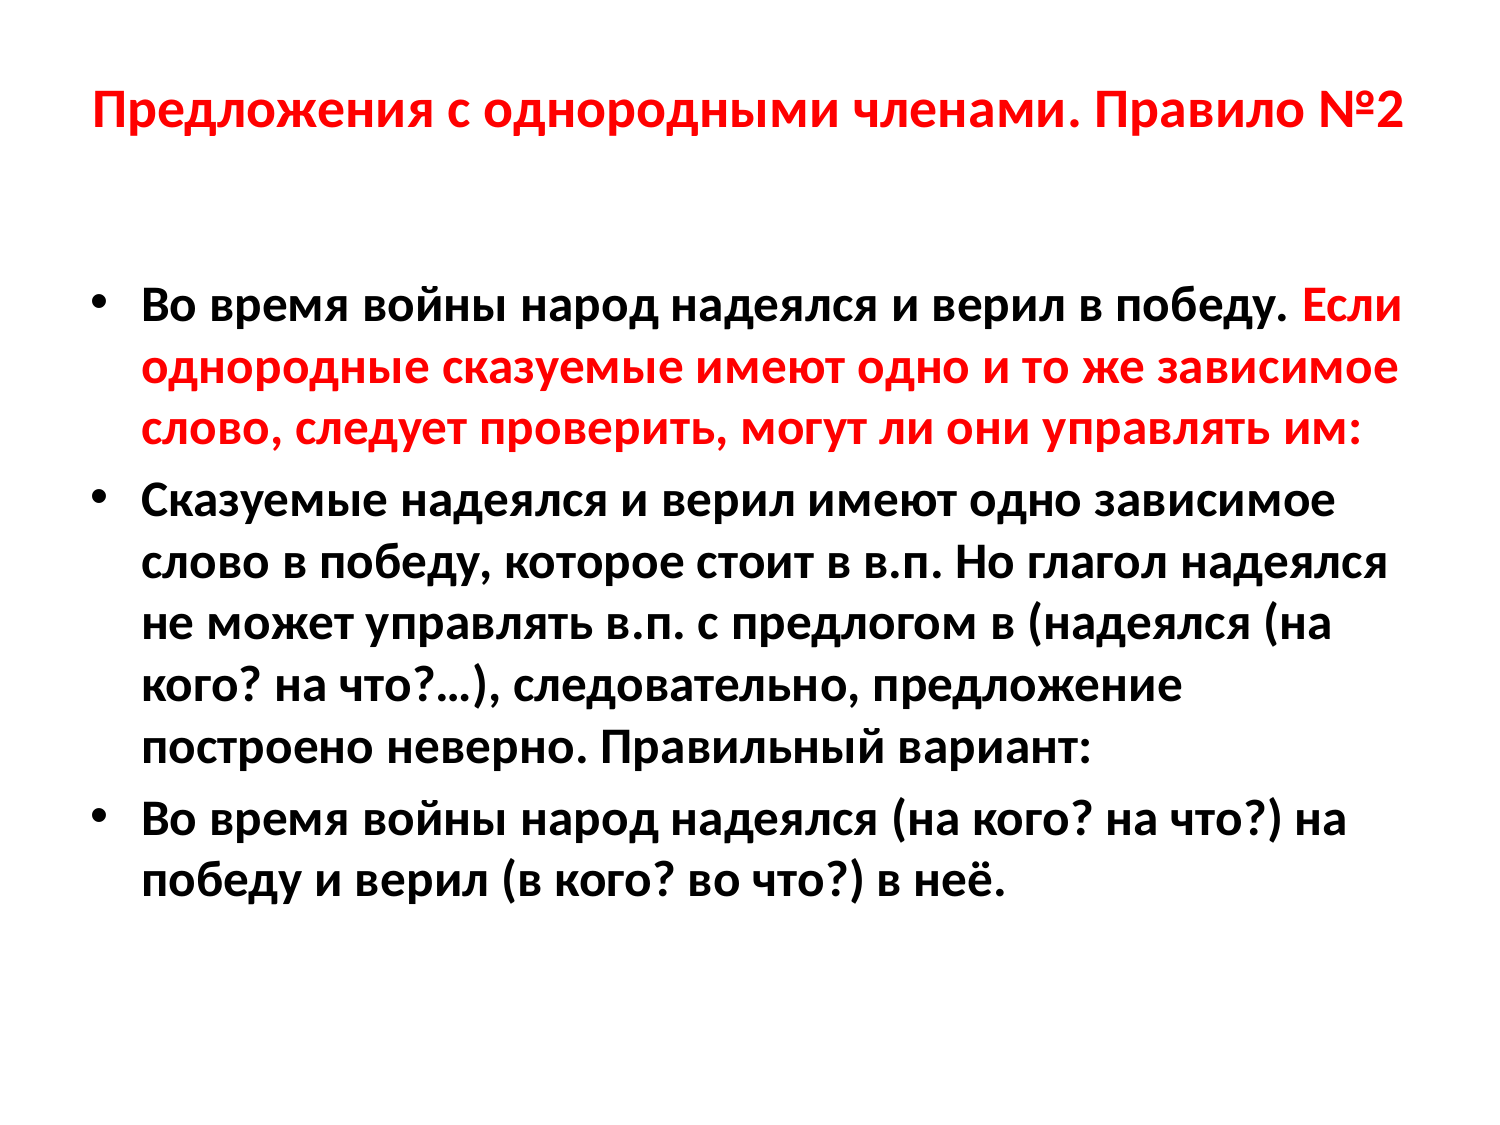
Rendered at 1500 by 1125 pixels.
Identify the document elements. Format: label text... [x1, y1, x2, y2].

list Во время войны народ надеялся и верил в победу. Если однородные сказуемые имеют одно и то же зависимое слово, следует проверить, могут ли они управлять им: Сказуемые надеялся и верил имеют одно зависимое слово в победу, которое стоит в в.п. Но глагол надеялся не может управлять в.п. с предлогом в (надеялся (на кого? на что?…), следовательно, предложение построено неверно. Правильный вариант: Во время войны народ надеялся (на кого? на что?) на победу и верил (в кого? во что?) в неё. [75, 262, 1425, 1005]
title Предложения с однородными членами. Правило №2 [75, 45, 1425, 233]
